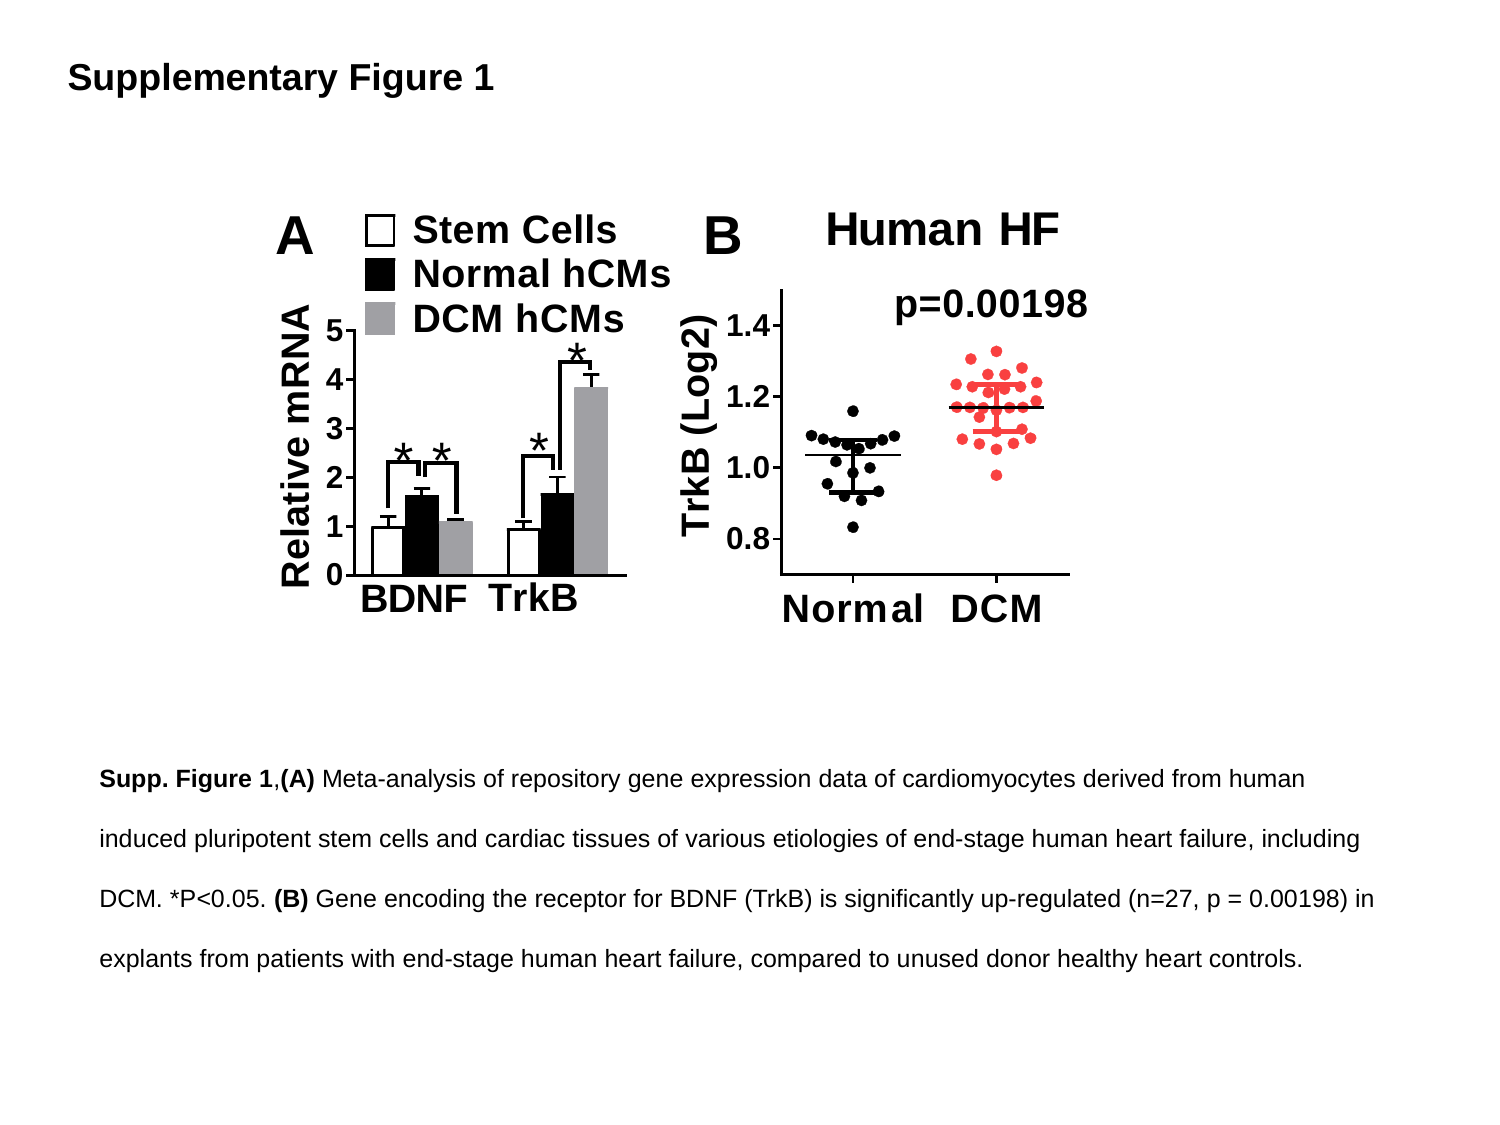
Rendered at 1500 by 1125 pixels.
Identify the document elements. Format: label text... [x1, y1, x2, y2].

picture [241, 185, 1140, 695]
text_box Supp. Figure 1,(A) Meta-analysis of repository gene expression data of cardiomyocytes derived from human induced pluripotent stem cells and cardiac tissues of various etiologies of end-stage human heart failure, including DCM. *P<0.05. (B) Gene encoding the receptor for BDNF (TrkB) is significantly up-regulated (n=27, p = 0.00198) in explants from patients with end-stage human heart failure, compared to unused donor healthy heart controls. [84, 725, 1416, 980]
text_box Supplementary Figure 1 [52, 45, 510, 106]
